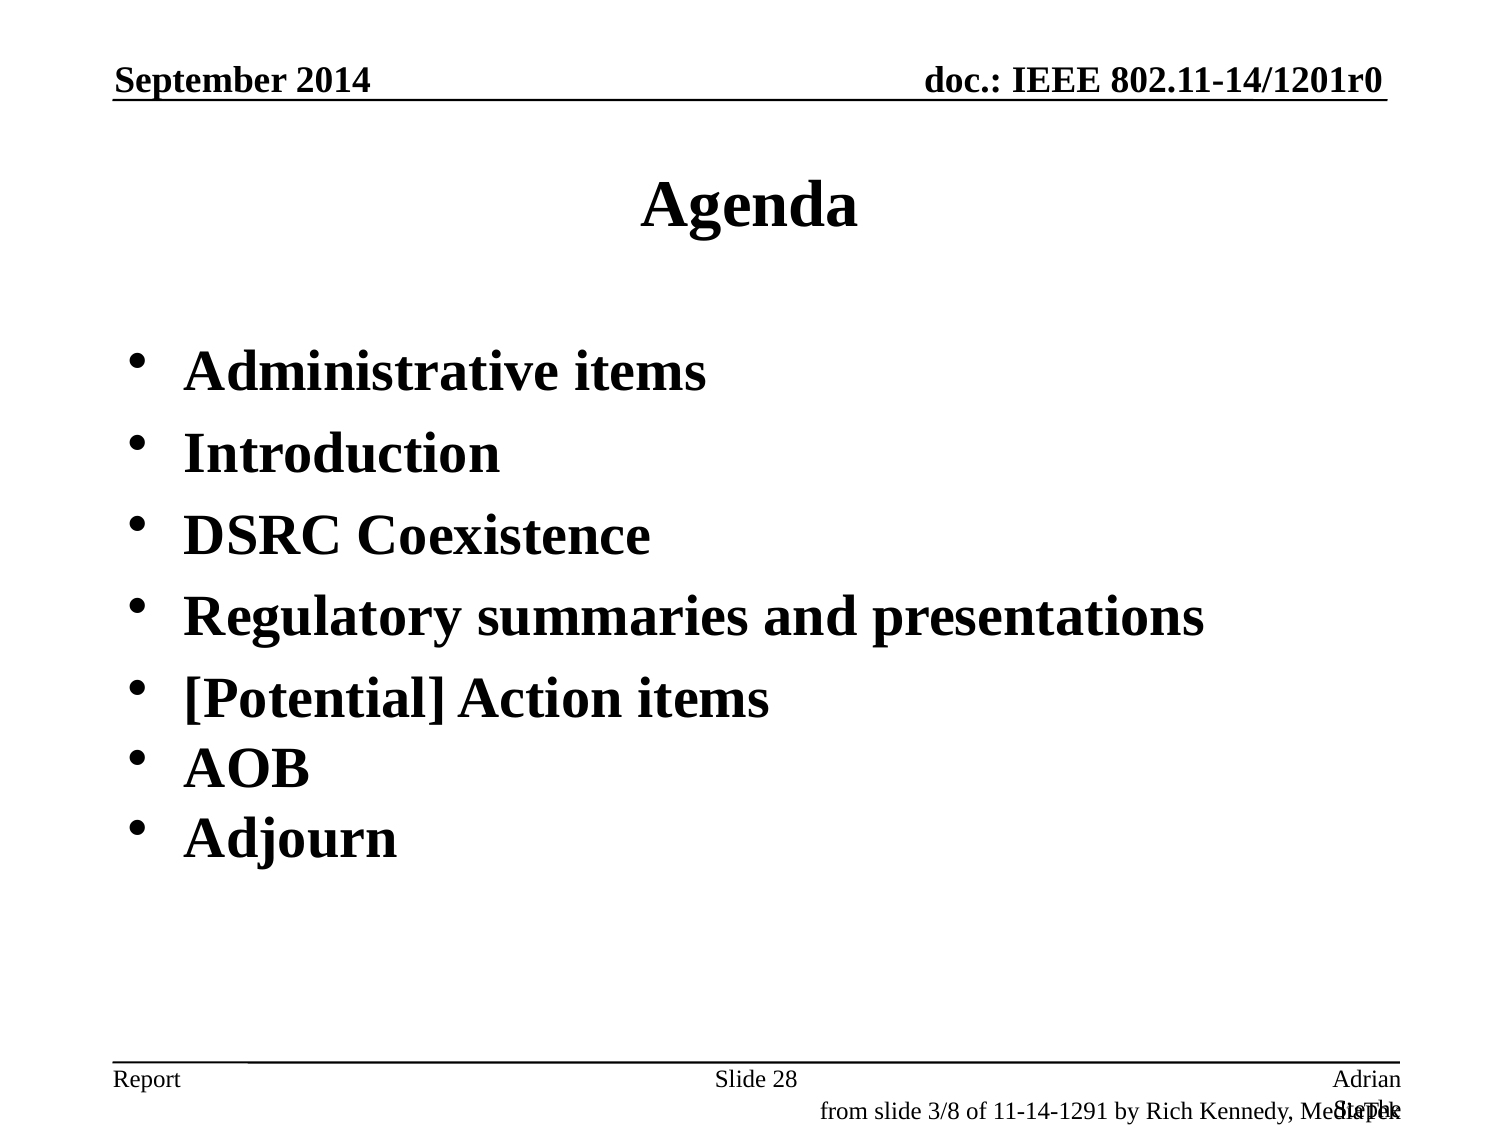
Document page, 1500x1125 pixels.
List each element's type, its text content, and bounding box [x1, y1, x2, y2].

title Agenda [112, 112, 1388, 288]
footer Adrian Stephens, Intel Corporation [1324, 1061, 1402, 1087]
text_box from slide 3/8 of 11-14-1291 by Rich Kennedy, MediaTek [343, 1087, 1417, 1125]
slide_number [114, 54, 374, 101]
slide_number Slide 28 [712, 1061, 800, 1087]
list Administrative items Introduction DSRC Coexistence Regulatory summaries and presentations [Potential] Action items AOB Adjourn [112, 324, 1388, 1000]
